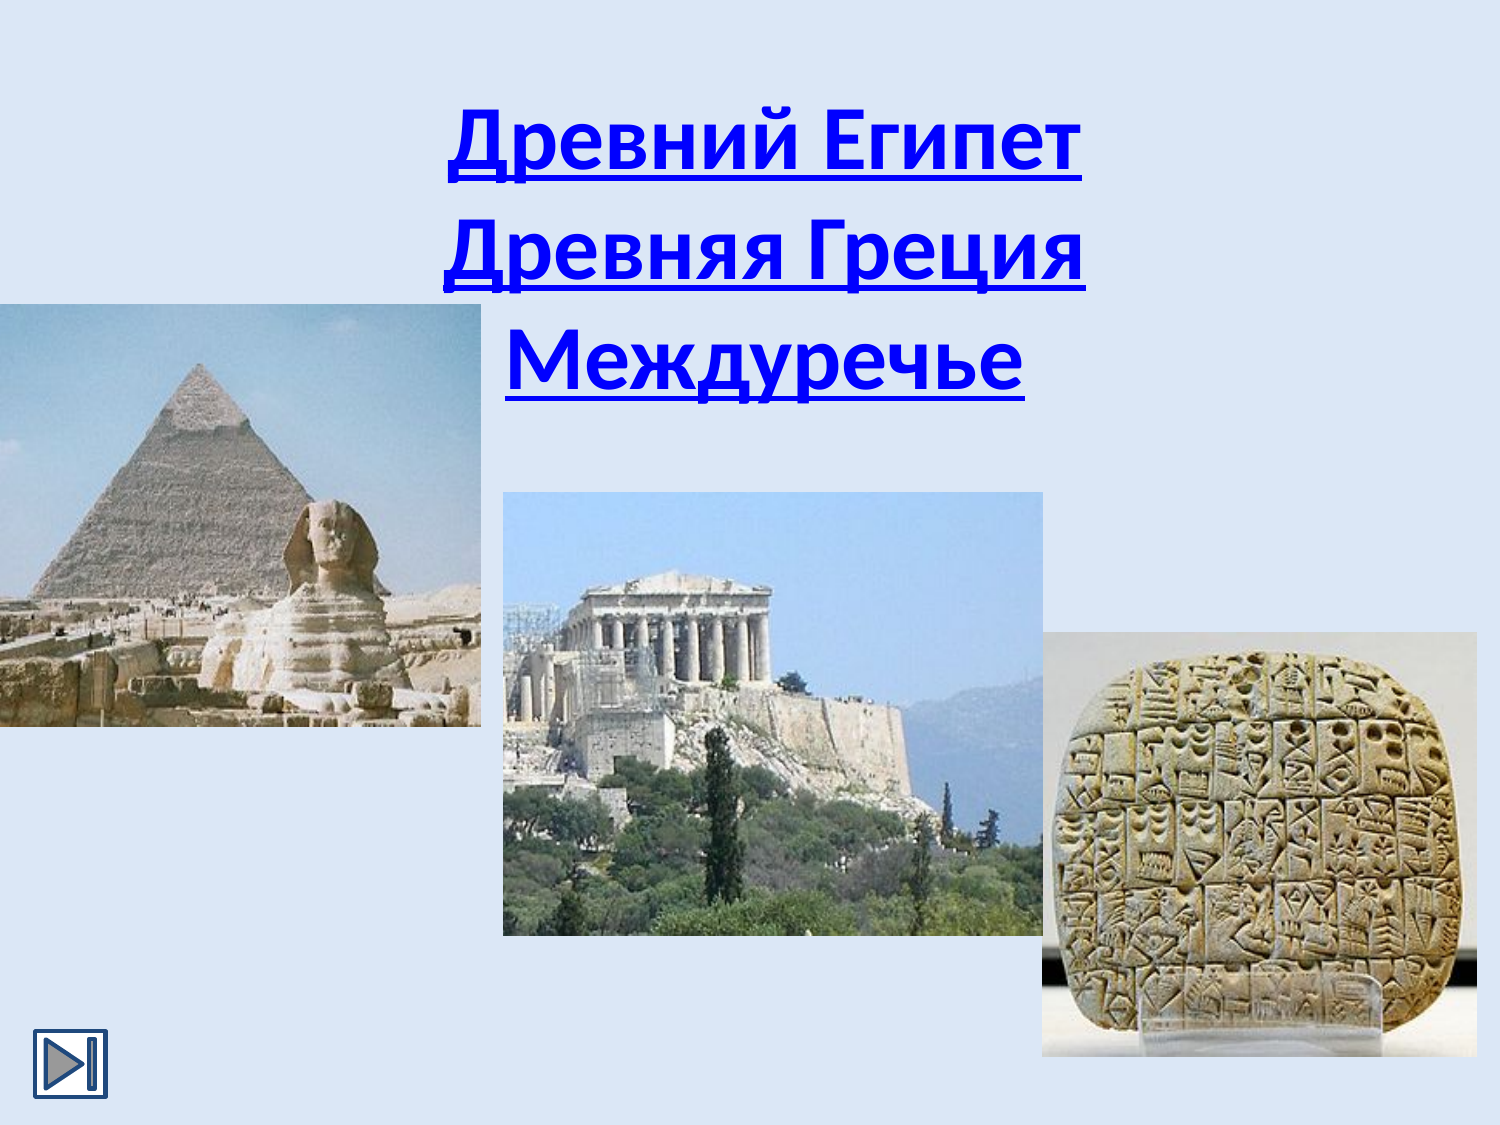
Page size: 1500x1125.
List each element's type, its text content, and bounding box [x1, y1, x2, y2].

picture [0, 304, 481, 727]
picture [503, 491, 1477, 1058]
list Древний Египет Древняя Греция Междуречье [75, 70, 1425, 1005]
text_box [33, 1029, 108, 1099]
